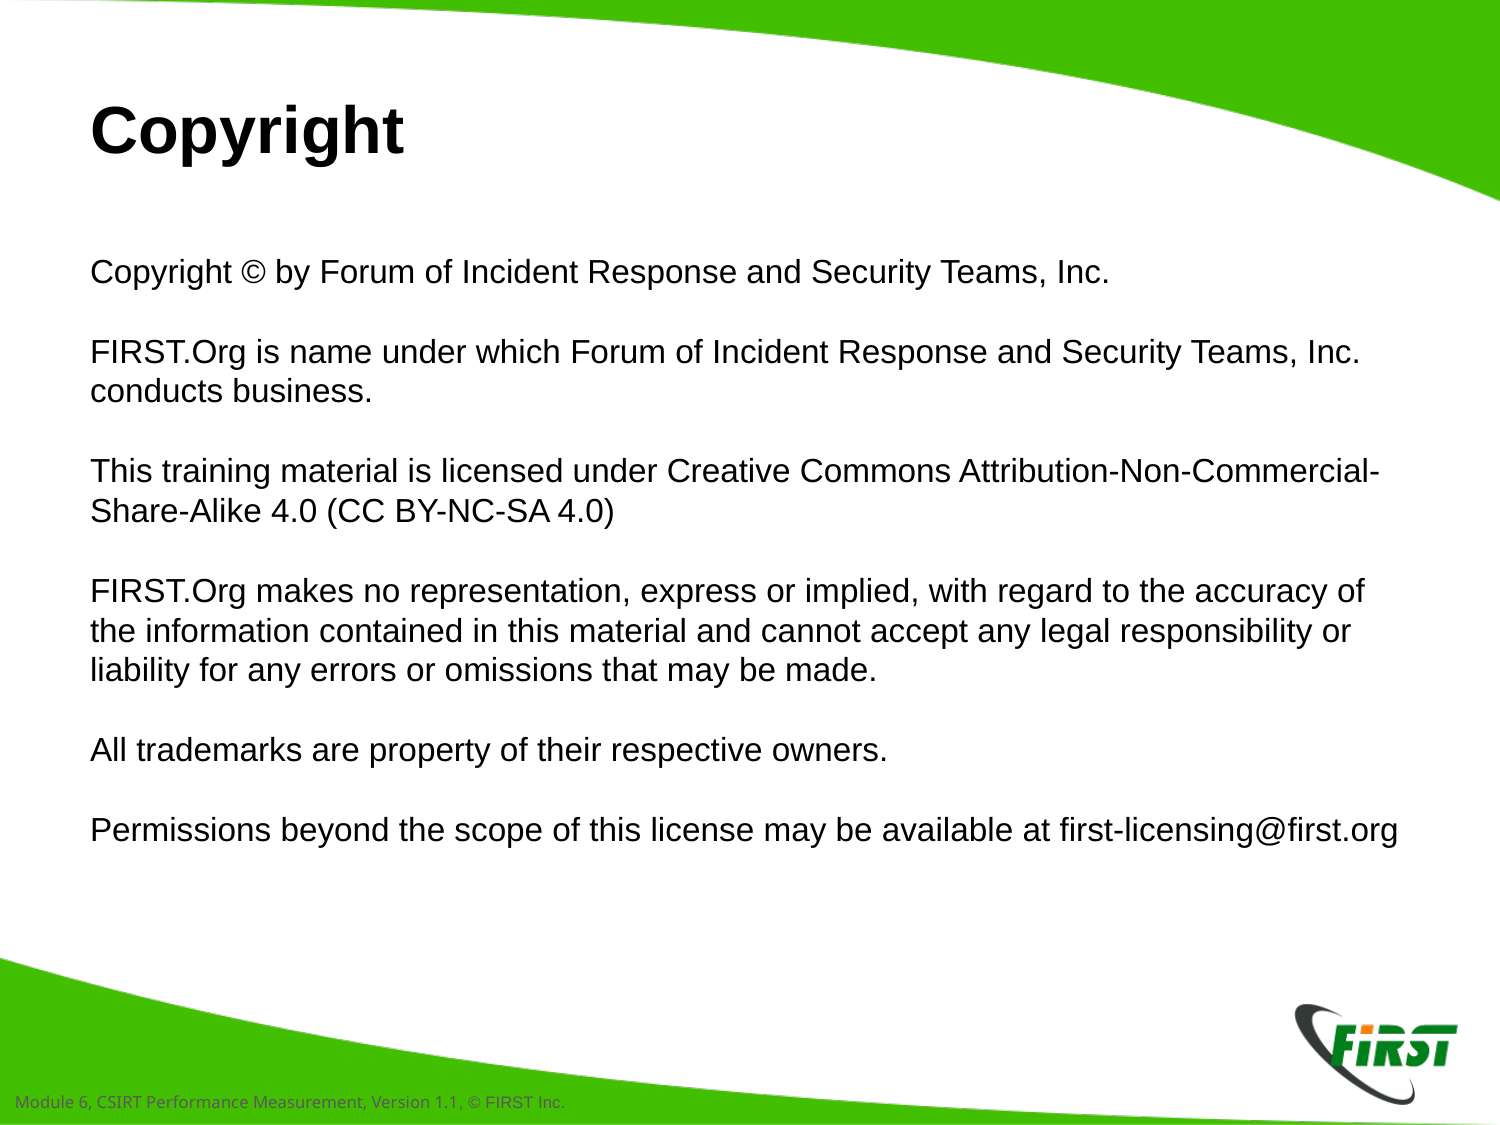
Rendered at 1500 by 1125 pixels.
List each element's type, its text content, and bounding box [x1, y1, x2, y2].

picture [0, 0, 1500, 1125]
list Copyright © by Forum of Incident Response and Security Teams, Inc. FIRST.Org is name under which Forum of Incident Response and Security Teams, Inc. conducts business. This training material is licensed under Creative Commons Attribution-Non-Commercial-Share-Alike 4.0 (CC BY-NC-SA 4.0) FIRST.Org makes no representation, express or implied, with regard to the accuracy of the information contained in this material and cannot accept any legal responsibility or liability for any errors or omissions that may be made. All trademarks are property of their respective owners. Permissions beyond the scope of this license may be available at first-licensing@first.org [75, 242, 1436, 1015]
title Copyright [75, 59, 1436, 205]
